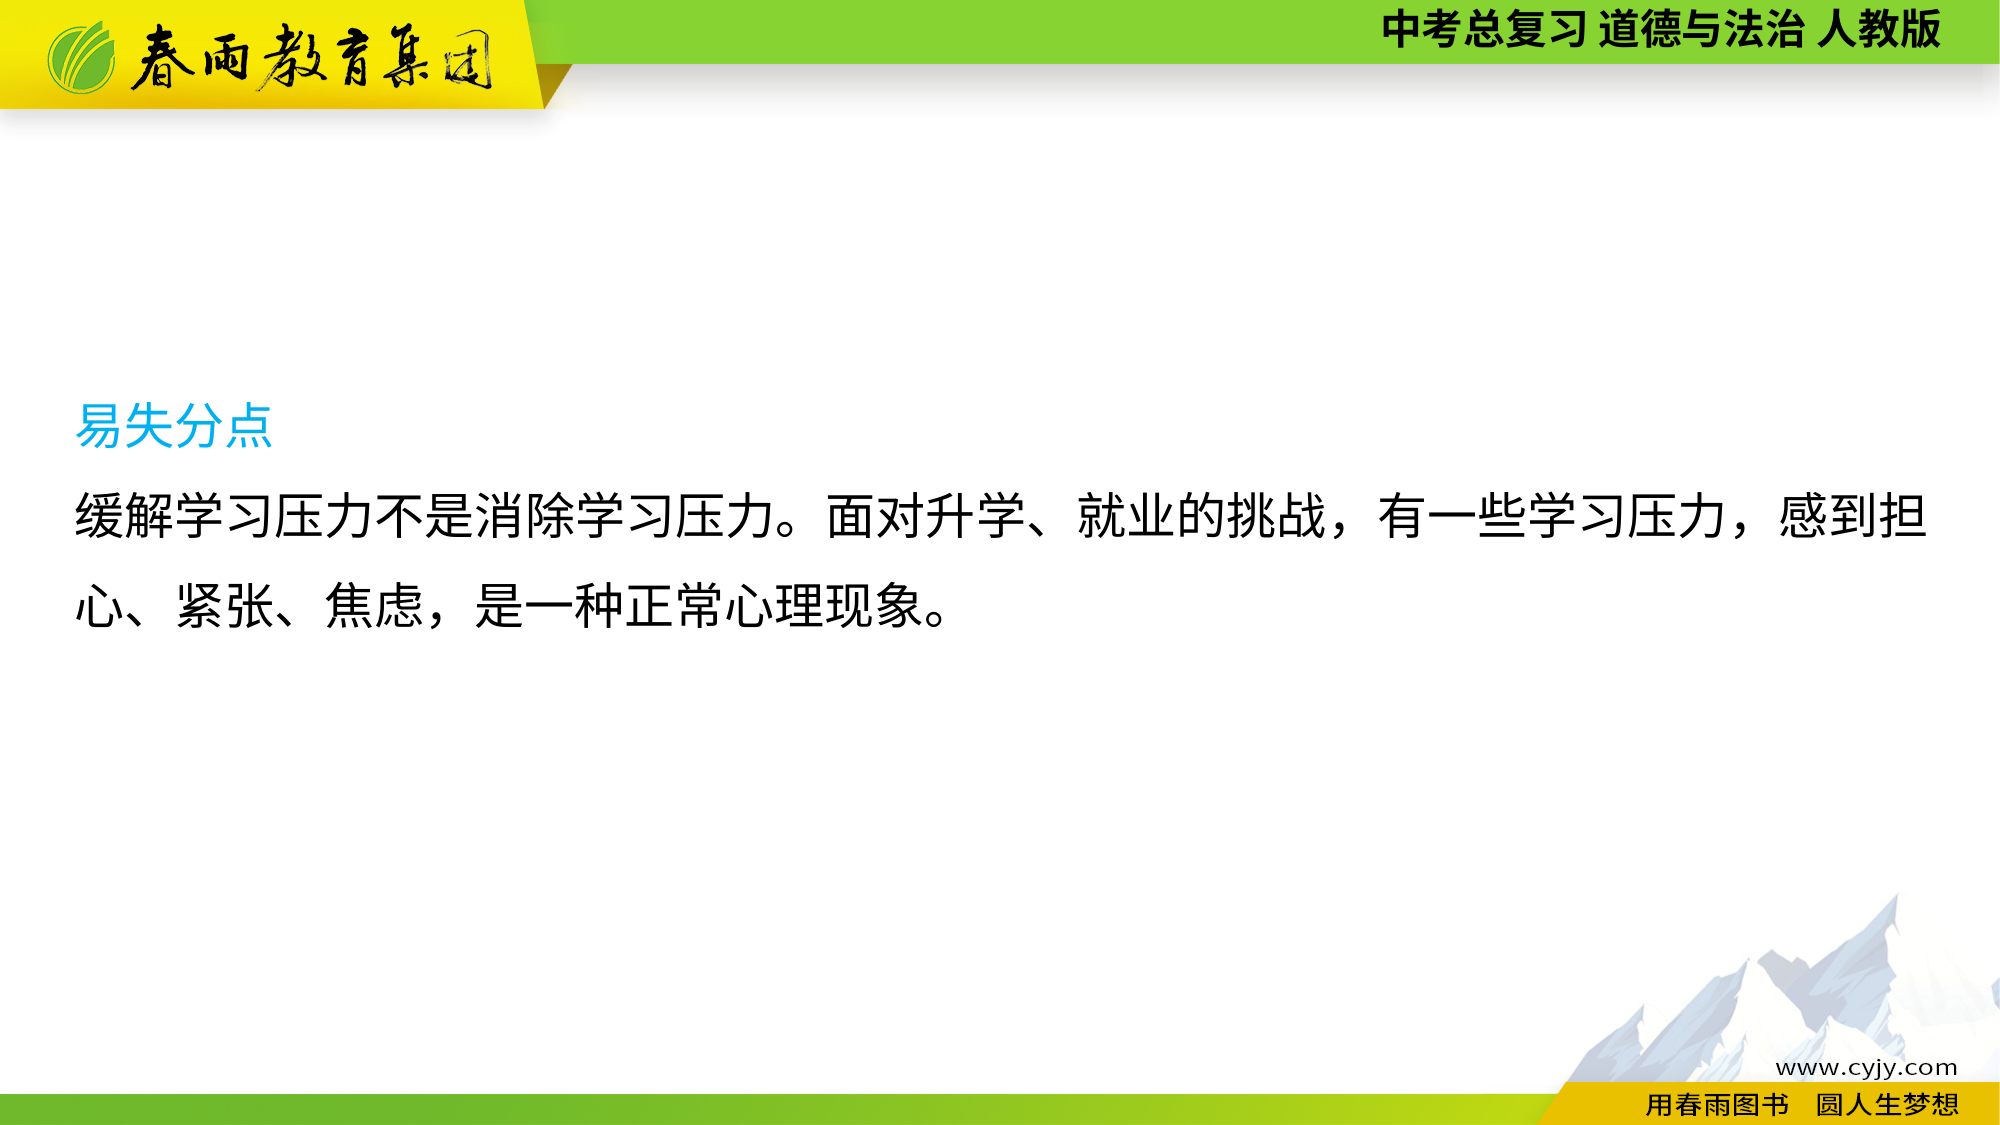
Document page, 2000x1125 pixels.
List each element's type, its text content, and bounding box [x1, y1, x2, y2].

picture [0, 0, 2000, 1125]
list 易失分点 缓解学习压力不是消除学习压力。面对升学、就业的挑战，有一些学习压力，感到担心、紧张、焦虑，是一种正常心理现象。 [59, 357, 1944, 634]
